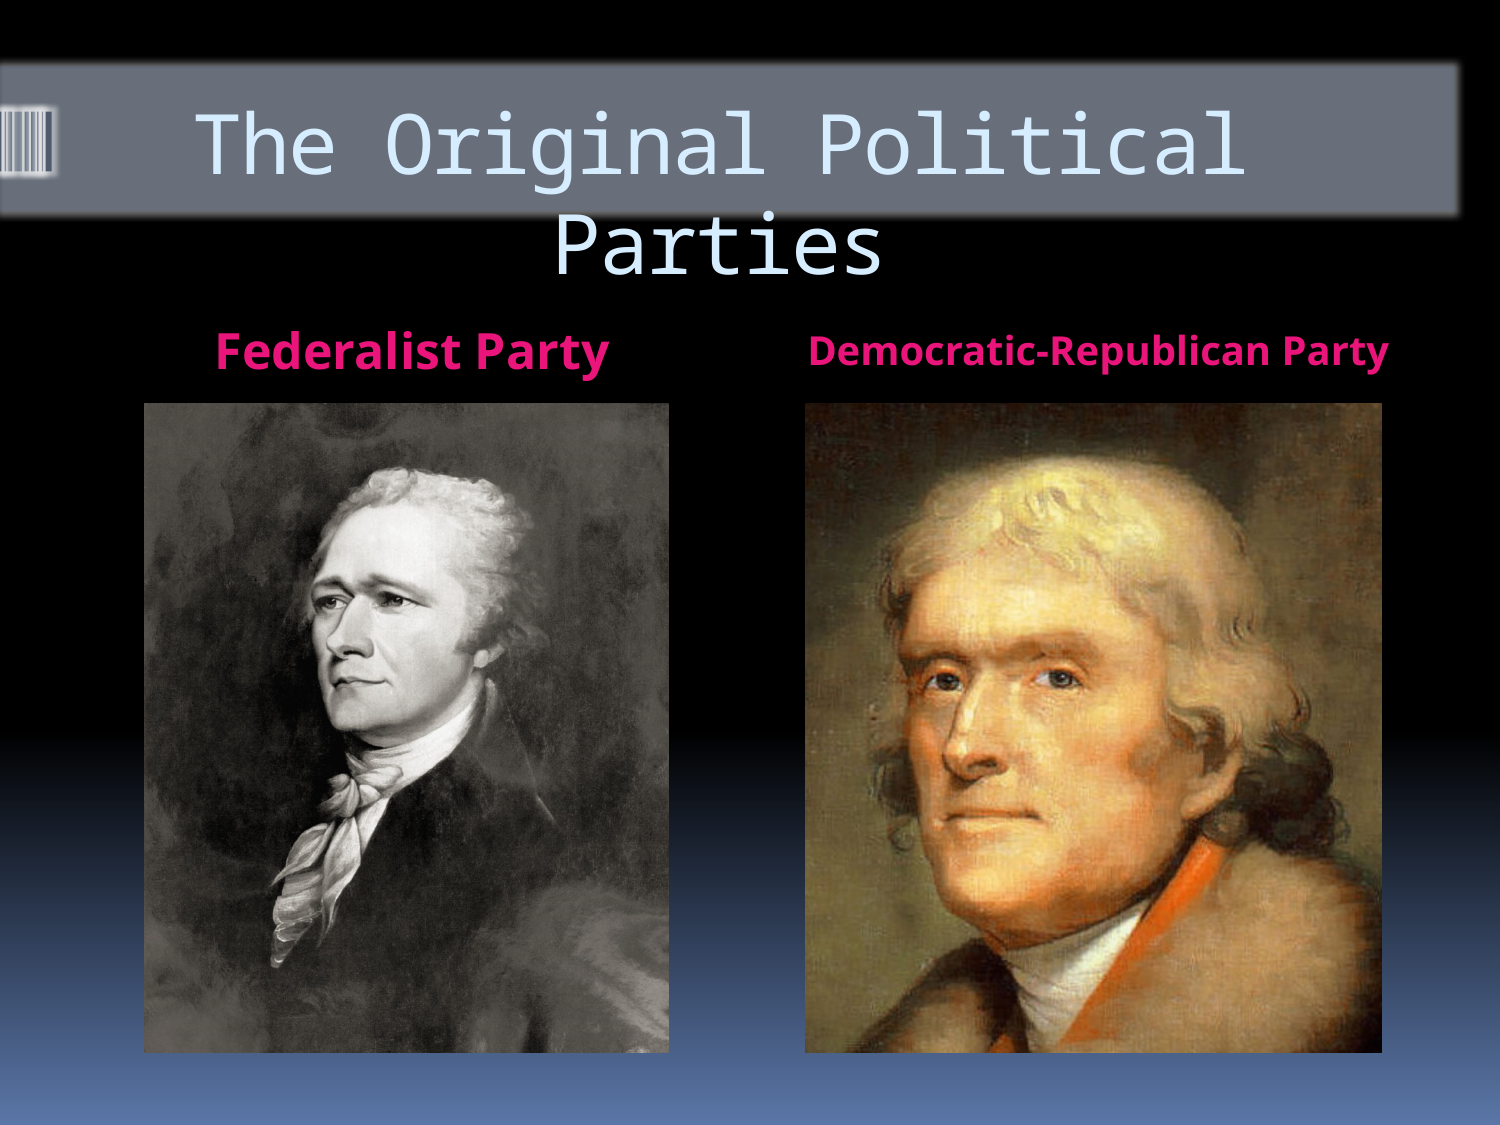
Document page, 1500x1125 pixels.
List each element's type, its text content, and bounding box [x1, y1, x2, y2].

title The Original Political Parties [82, 83, 1358, 234]
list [143, 402, 669, 1054]
list Federalist Party [75, 296, 738, 402]
list Democratic-Republican Party [761, 296, 1425, 402]
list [804, 402, 1383, 1054]
